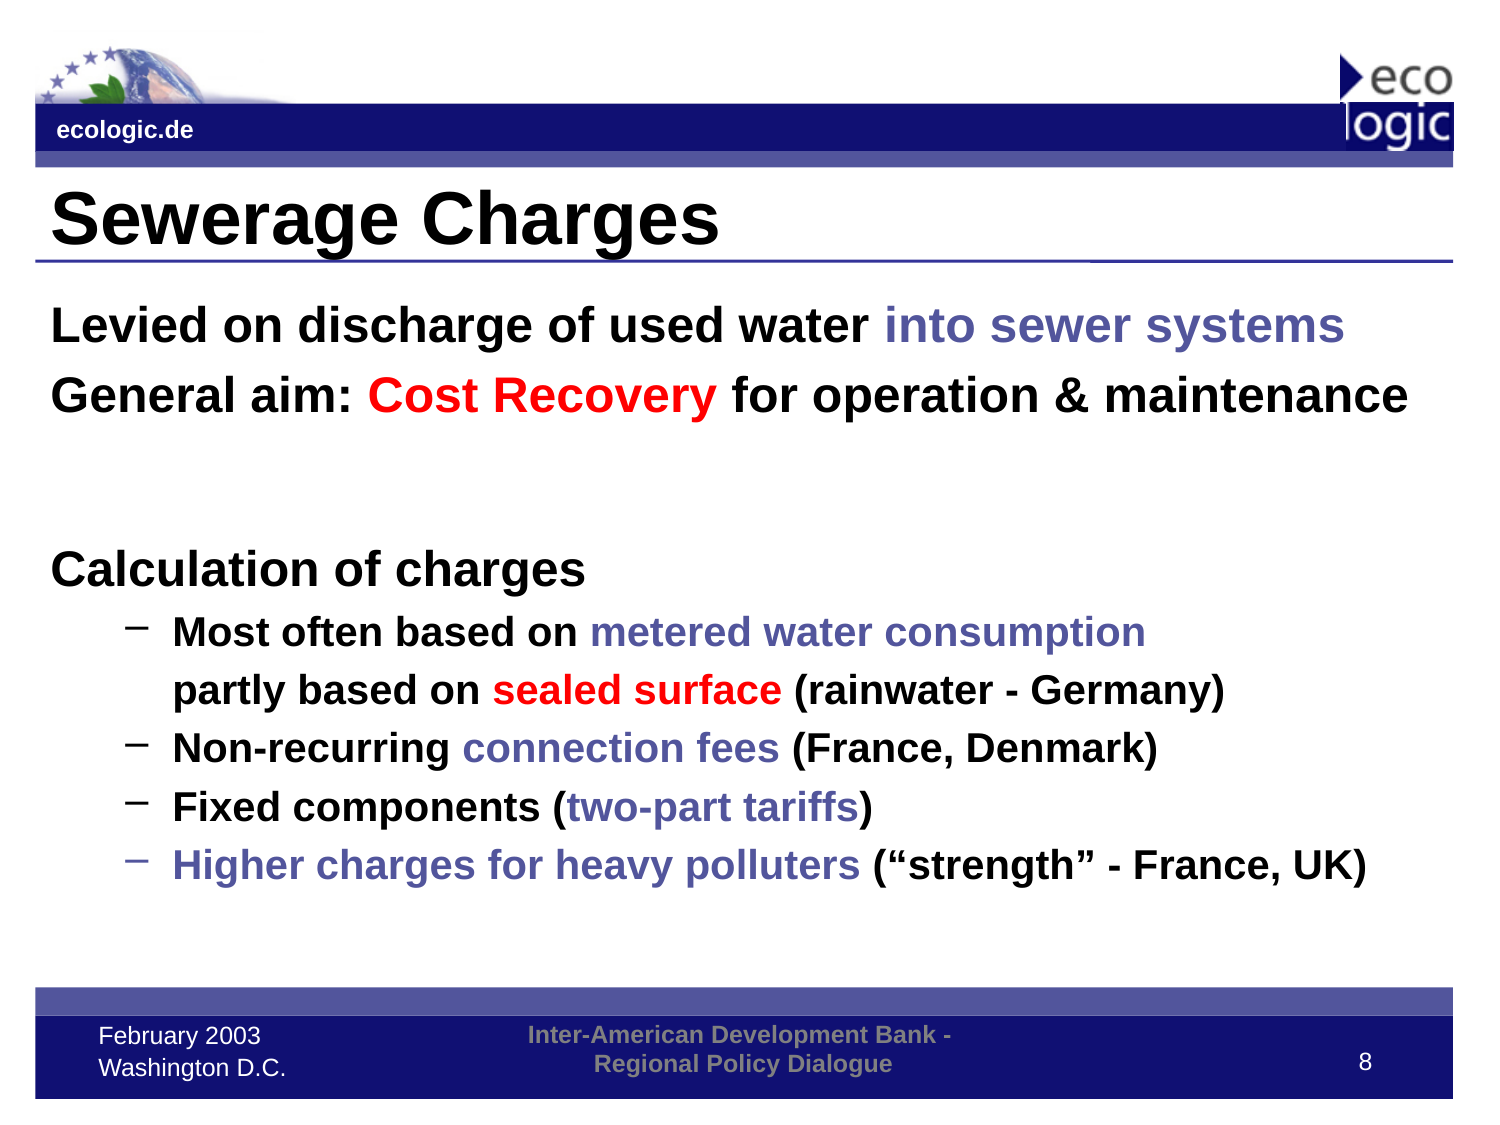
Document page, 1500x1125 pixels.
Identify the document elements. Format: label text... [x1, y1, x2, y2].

slide_number 8 [1208, 1037, 1388, 1087]
picture [1340, 52, 1454, 151]
picture [35, 30, 296, 103]
list Levied on discharge of used water into sewer systems General aim: Cost Recovery for operation & maintenance Calculation of charges Most often based on metered water consumption partly based on sealed surface (rainwater - Germany) Non-recurring connection fees (France, Denmark) Fixed components (two-part tariffs) Higher charges for heavy polluters (“strength” - France, UK) [35, 284, 1454, 951]
title Sewerage Charges [34, 173, 1454, 256]
